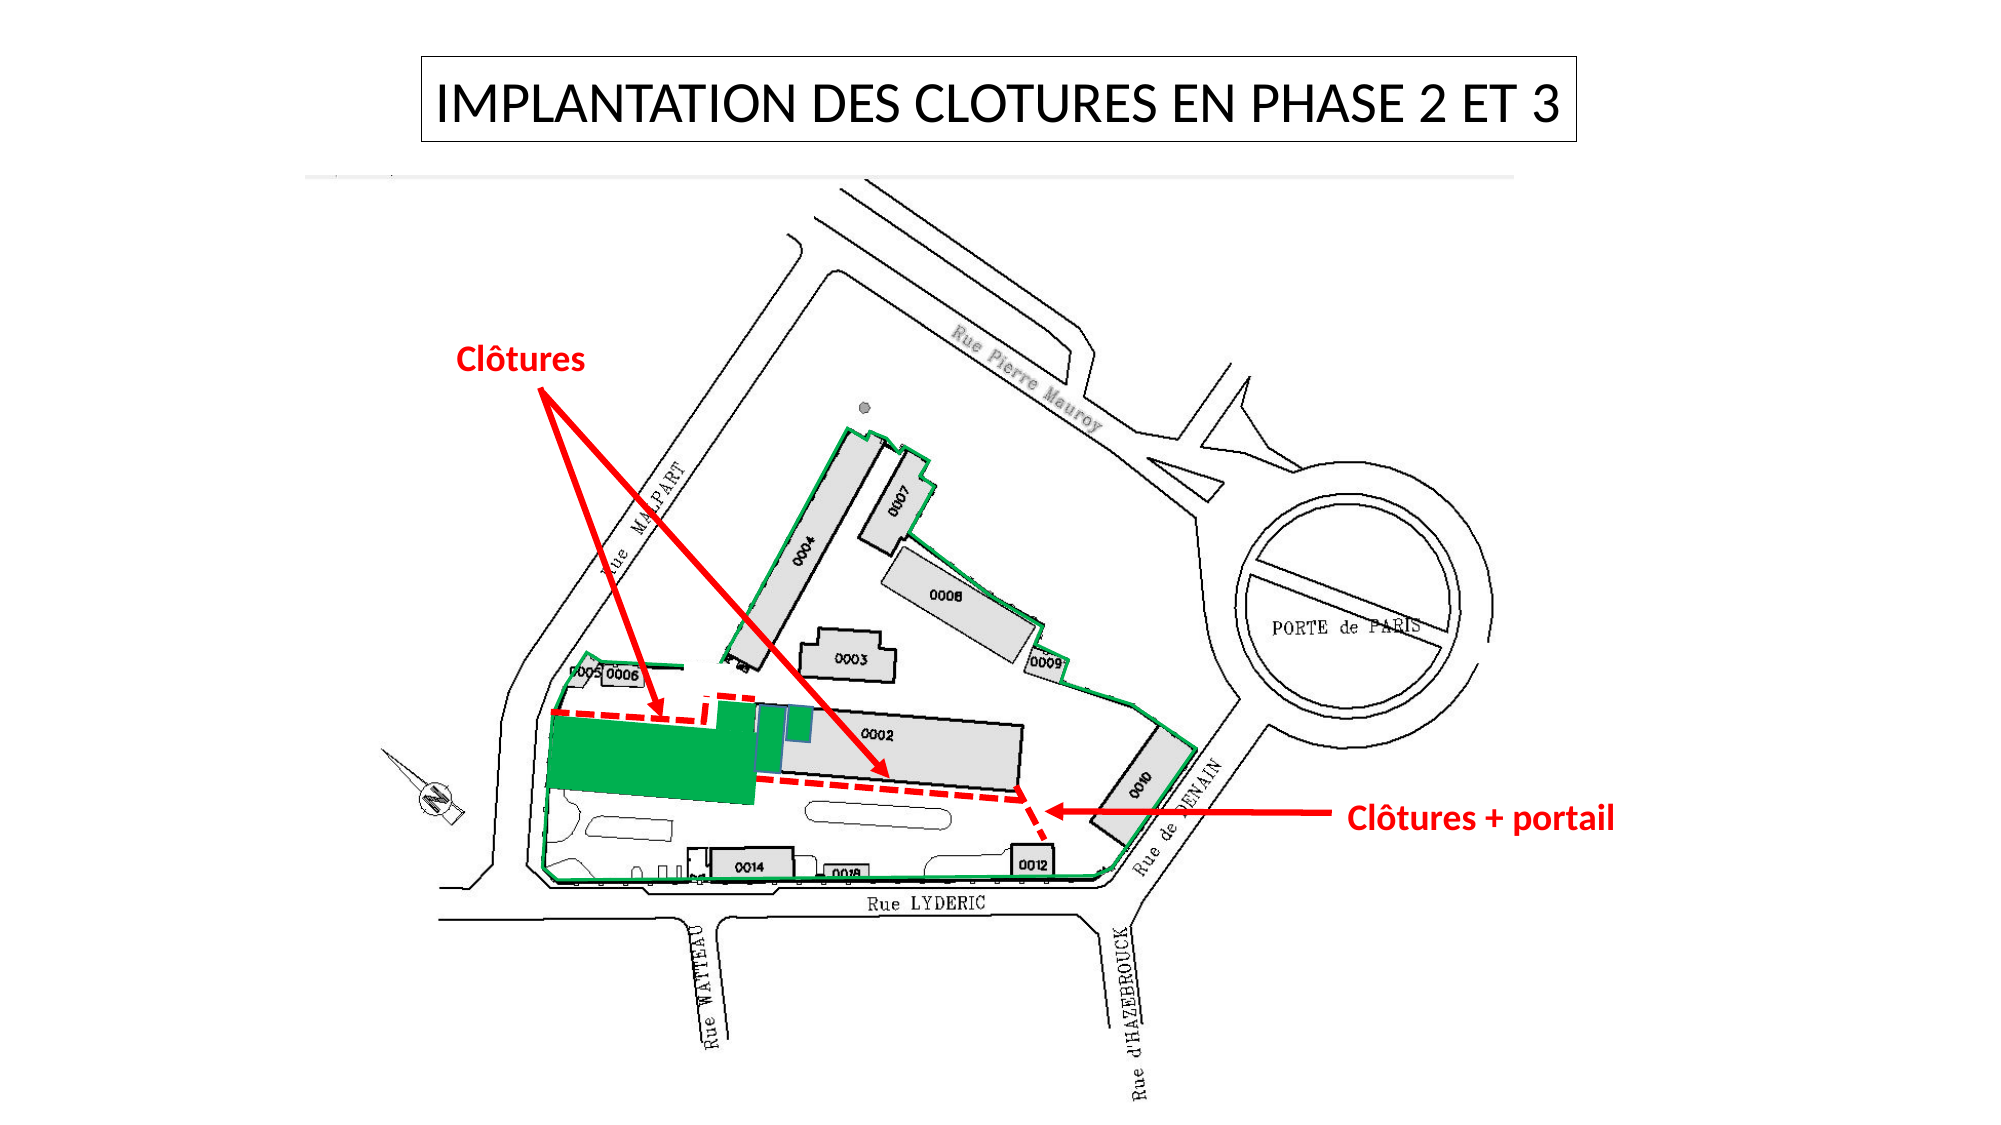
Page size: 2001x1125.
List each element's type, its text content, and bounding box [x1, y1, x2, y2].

picture [305, 175, 1514, 1125]
text_box Clôtures + portail [1514, 785, 1631, 846]
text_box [540, 387, 663, 719]
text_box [717, 695, 755, 700]
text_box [1015, 785, 1045, 840]
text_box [542, 392, 890, 779]
text_box IMPLANTATION DES CLOTURES EN PHASE 2 ET 3 [421, 56, 1577, 142]
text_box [754, 778, 1025, 801]
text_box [703, 695, 707, 722]
